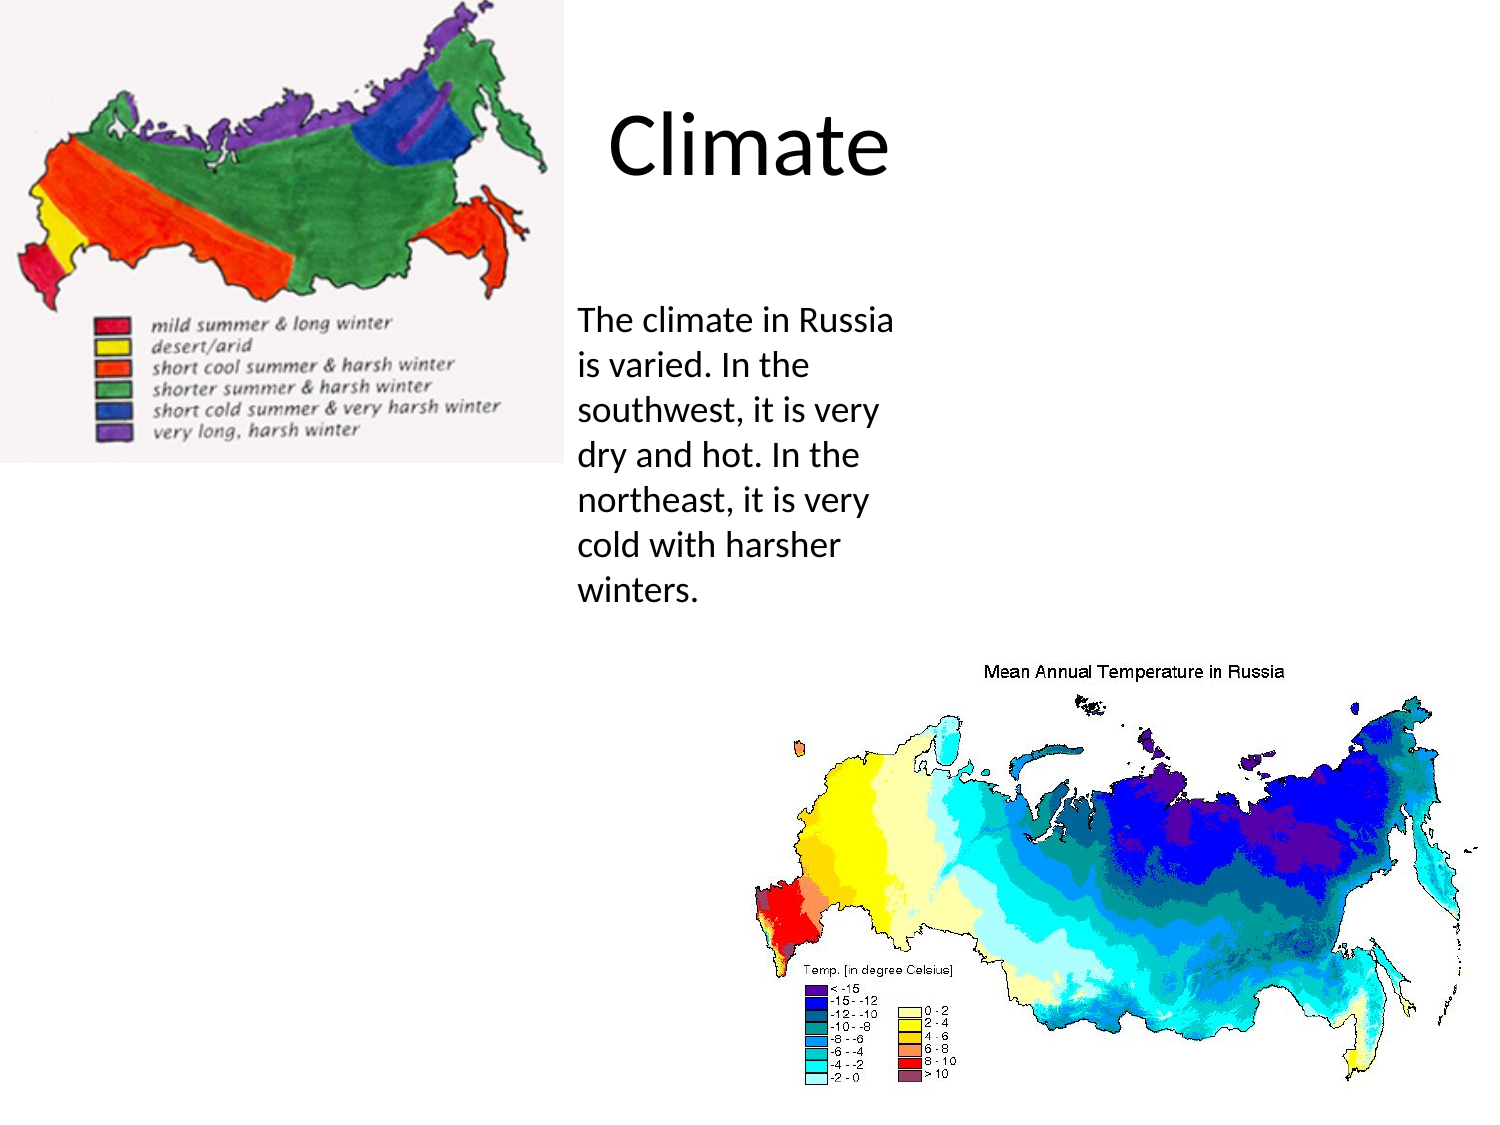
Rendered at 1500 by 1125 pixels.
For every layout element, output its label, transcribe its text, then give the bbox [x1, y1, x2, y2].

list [0, 0, 564, 463]
text_box The climate in Russia is varied. In the southwest, it is very dry and hot. In the northeast, it is very cold with harsher winters. [562, 287, 913, 618]
title Climate [568, 45, 1425, 233]
picture [719, 645, 1500, 1125]
